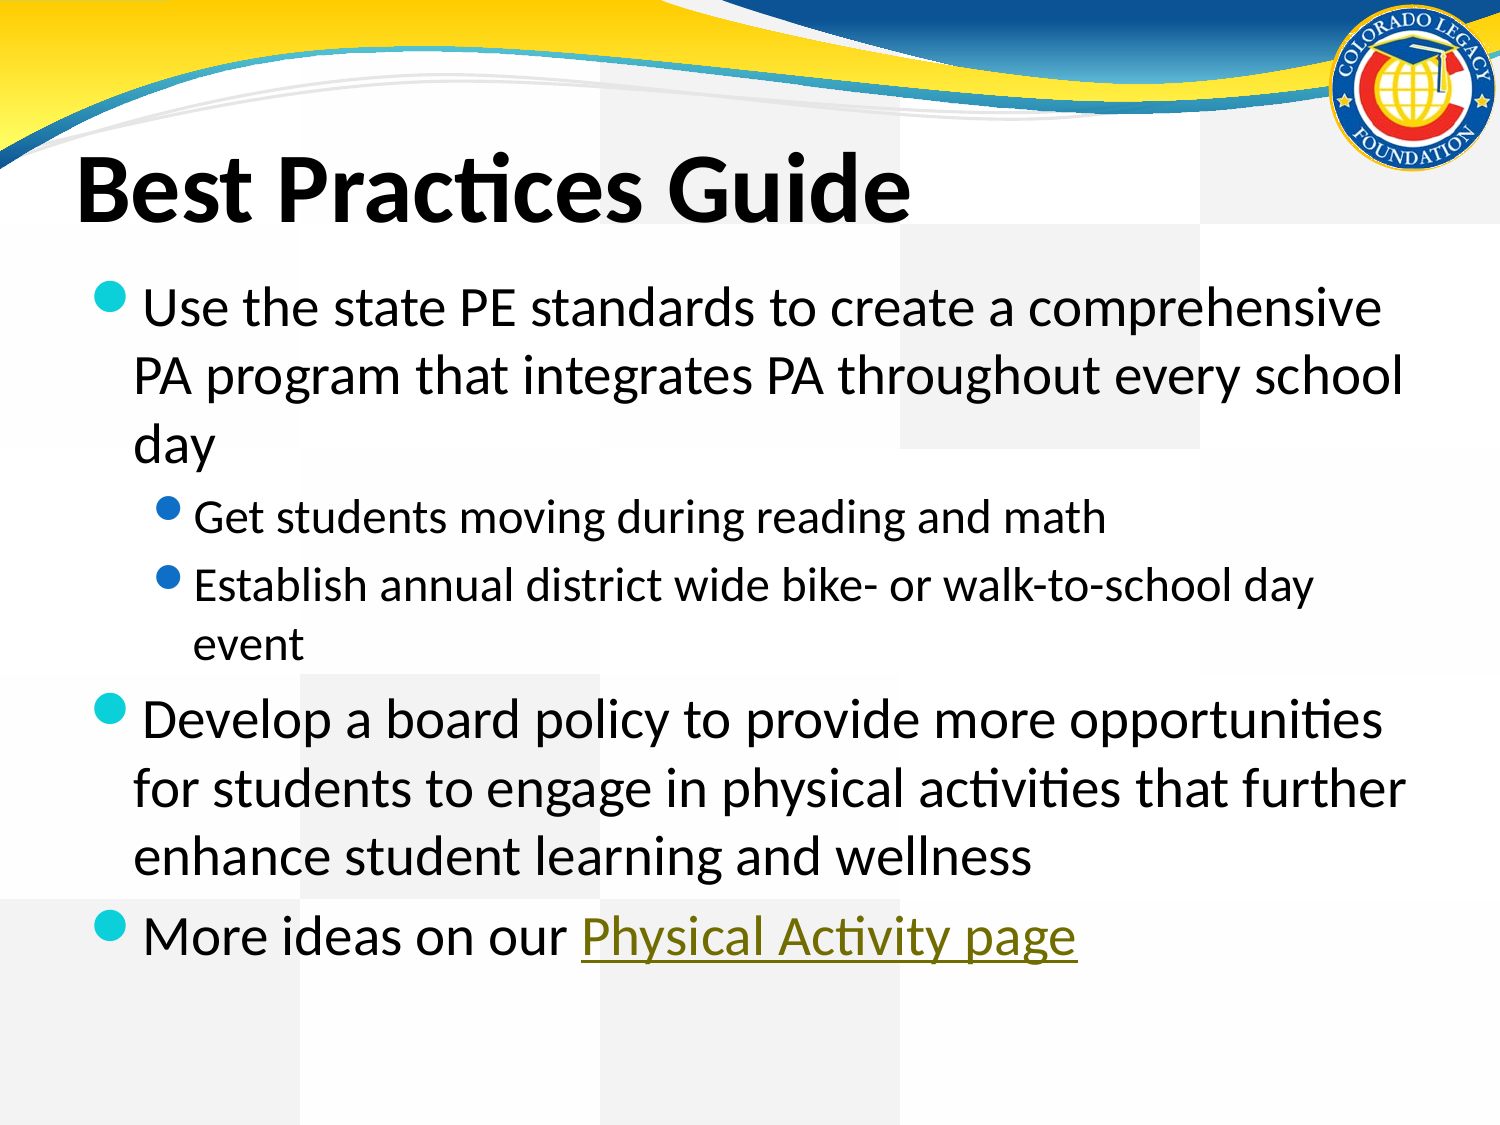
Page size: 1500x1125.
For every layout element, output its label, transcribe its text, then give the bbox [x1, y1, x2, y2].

title Best Practices Guide [75, 114, 1425, 243]
list Use the state PE standards to create a comprehensive PA program that integrates PA throughout every school day Get students moving during reading and math Establish annual district wide bike- or walk-to-school day event Develop a board policy to provide more opportunities for students to engage in physical activities that further enhance student learning and wellness More ideas on our Physical Activity page [75, 261, 1425, 1038]
picture [1332, 7, 1495, 169]
